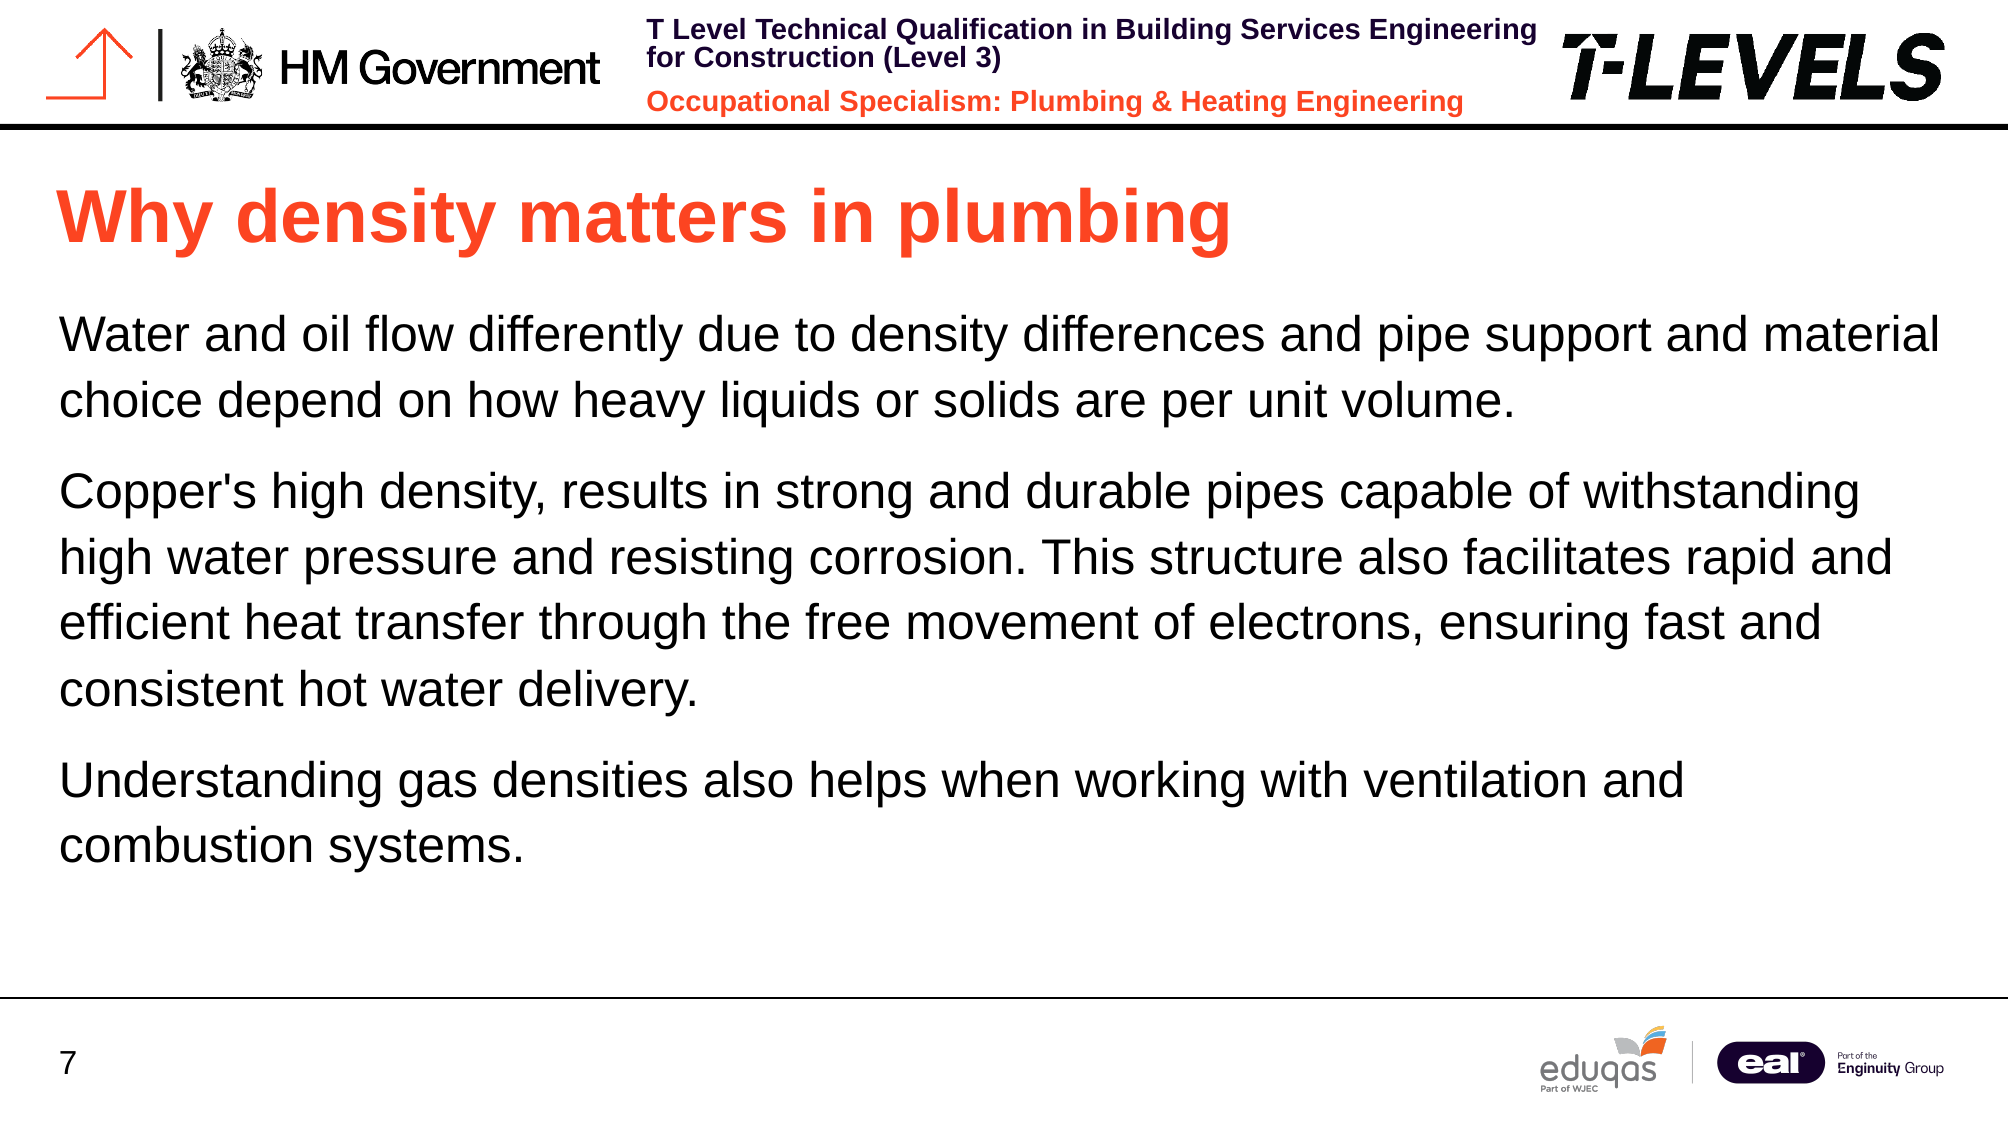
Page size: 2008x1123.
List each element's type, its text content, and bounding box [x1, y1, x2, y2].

picture [158, 28, 600, 102]
picture [1535, 1021, 1949, 1097]
title Why density matters in plumbing [41, 111, 1949, 314]
list Water and oil flow differently due to density differences and pipe support and material choice depend on how heavy liquids or solids are per unit volume. Copper's high density, results in strong and durable pipes capable of withstanding high water pressure and resisting corrosion. This structure also facilitates rapid and efficient heat transfer through the free movement of electrons, ensuring fast and consistent hot water delivery. Understanding gas densities also helps when working with ventilation and combustion systems. [59, 295, 1949, 975]
picture [41, 27, 139, 100]
picture [1543, 25, 1964, 108]
